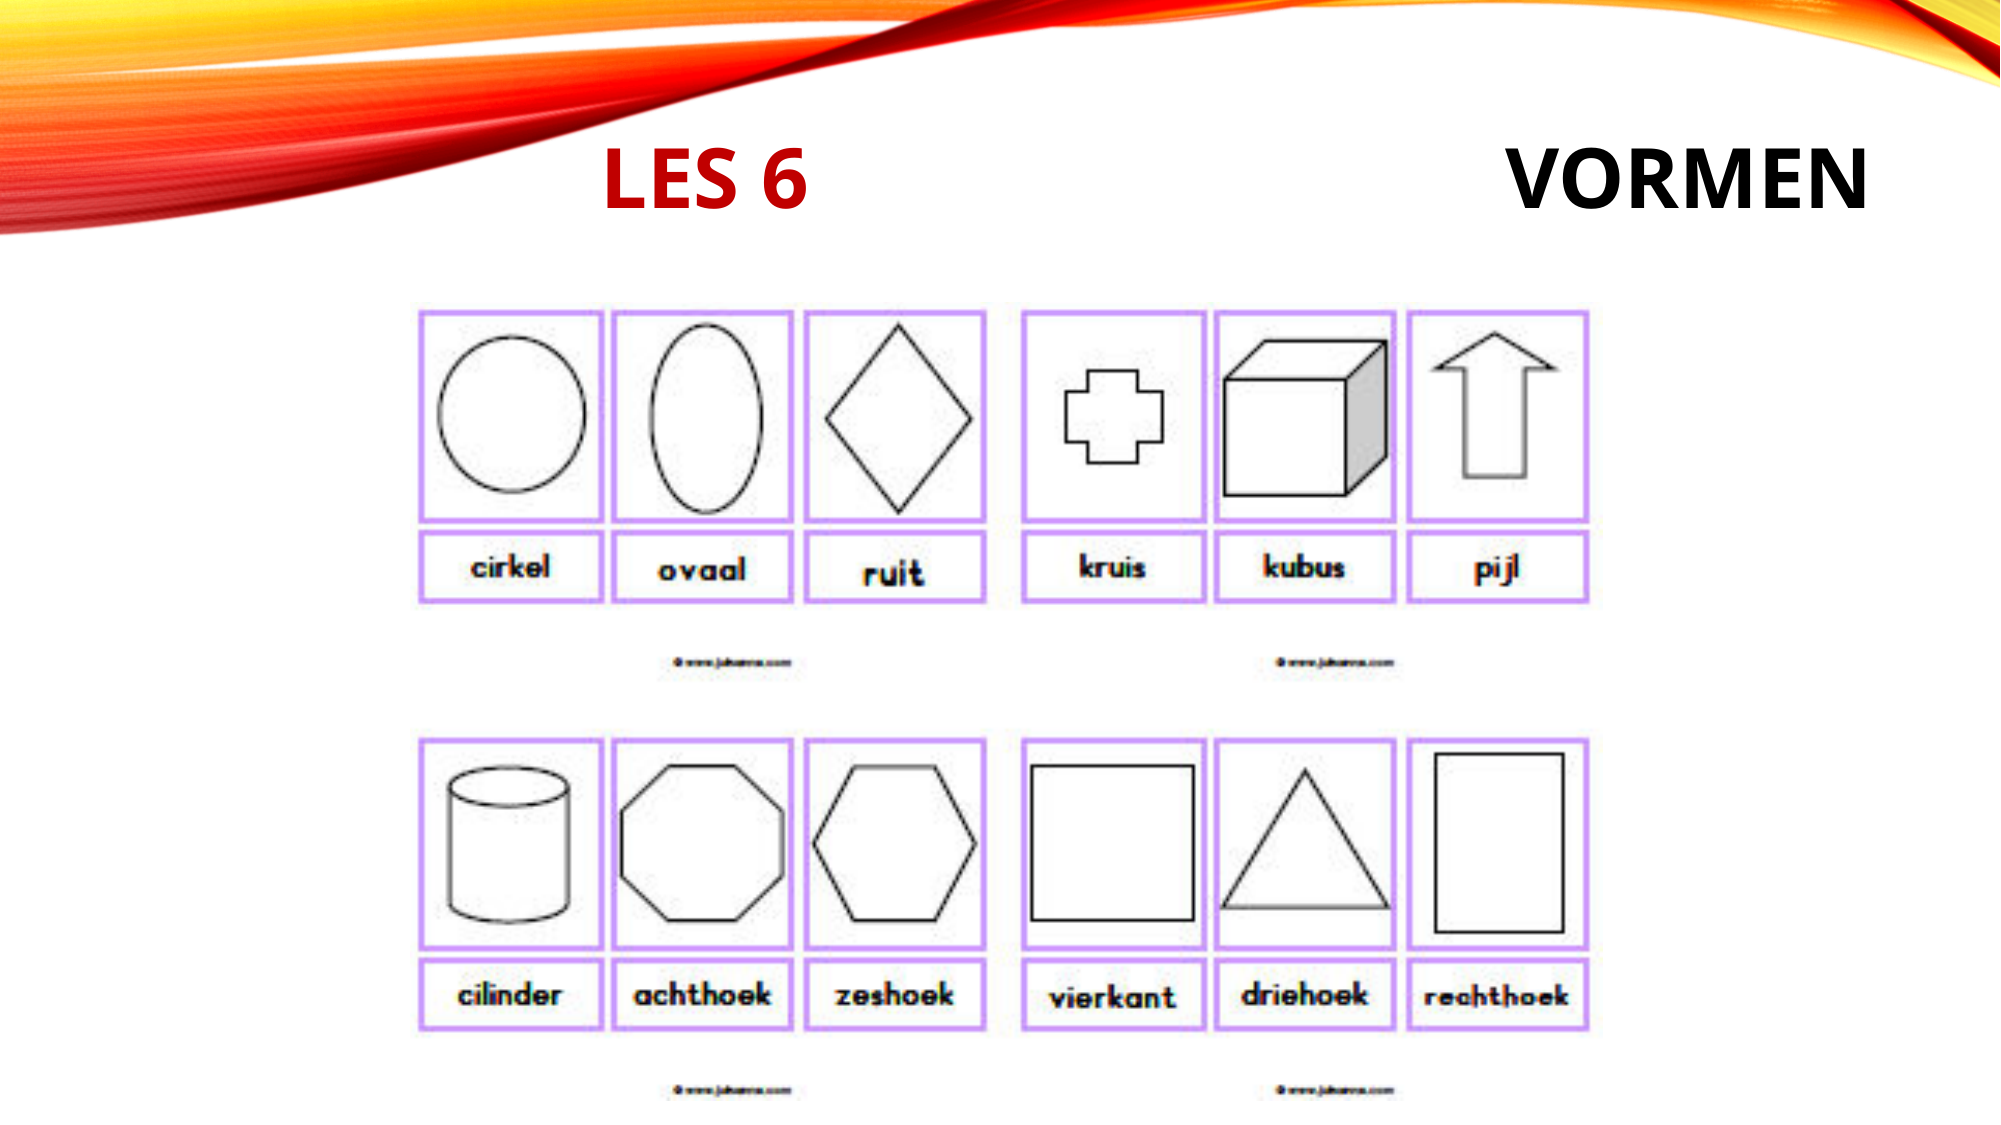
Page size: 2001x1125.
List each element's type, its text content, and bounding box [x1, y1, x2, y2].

title les 6 Vormen [474, 125, 1888, 338]
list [410, 301, 1604, 1101]
picture [0, 0, 2000, 237]
